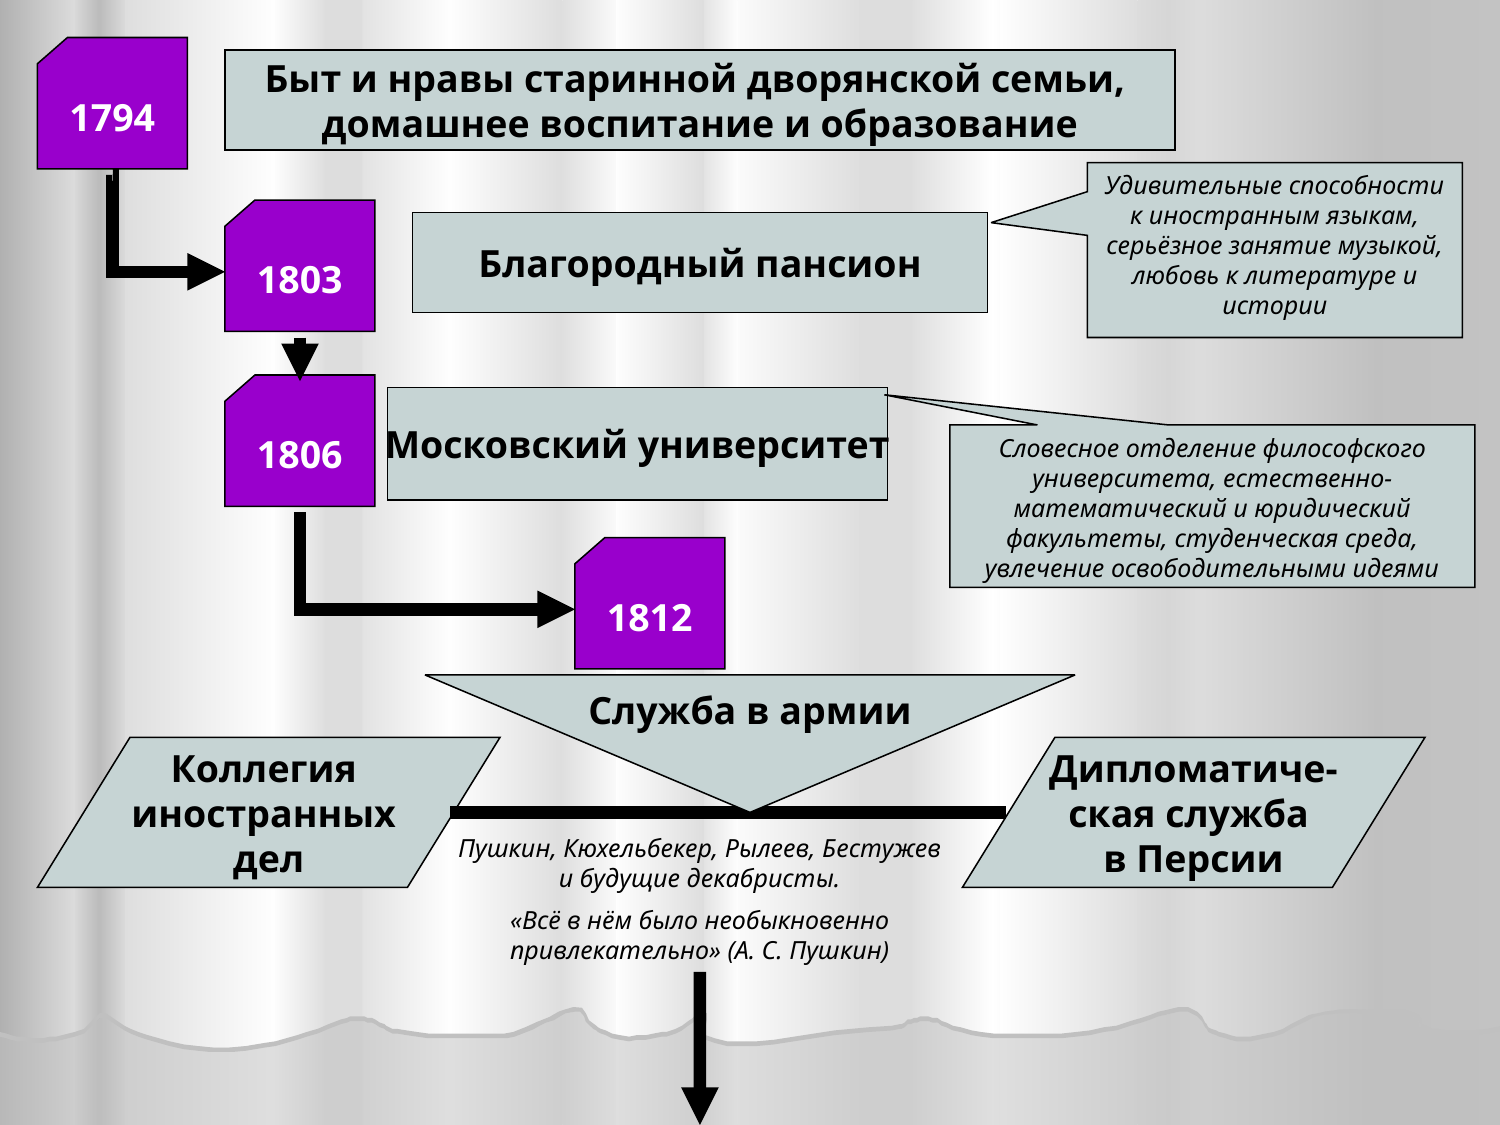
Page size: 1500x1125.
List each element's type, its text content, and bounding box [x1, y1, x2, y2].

text_box Быт и нравы старинной дворянской семьи, домашнее воспитание и образование [225, 50, 1176, 150]
text_box Служба в армии [489, 674, 1076, 811]
text_box 1812 [574, 537, 725, 669]
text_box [388, 423, 487, 699]
text_box Словесное отделение философского университета, естественно-математический и юридический факультеты, студенческая среда, увлечение освободительными идеями [884, 394, 1475, 588]
text_box Дипломатиче- ская служба в Персии [963, 737, 1425, 888]
text_box Коллегия иностранных дел [37, 737, 500, 888]
text_box 1794 [37, 37, 188, 169]
text_box Московский университет [387, 387, 888, 501]
text_box 1806 [224, 375, 375, 507]
text_box Пушкин, Кюхельбекер, Рылеев, Бестужев и будущие декабристы. «Всё в нём было необыкновенно привлекательно» (А. С. Пушкин) [437, 824, 963, 972]
text_box 1803 [224, 200, 375, 332]
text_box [119, 166, 218, 280]
text_box Удивительные способности к иностранным языкам, серьёзное занятие музыкой, любовь к литературе и истории [991, 162, 1463, 338]
text_box Благородный пансион [412, 212, 988, 313]
